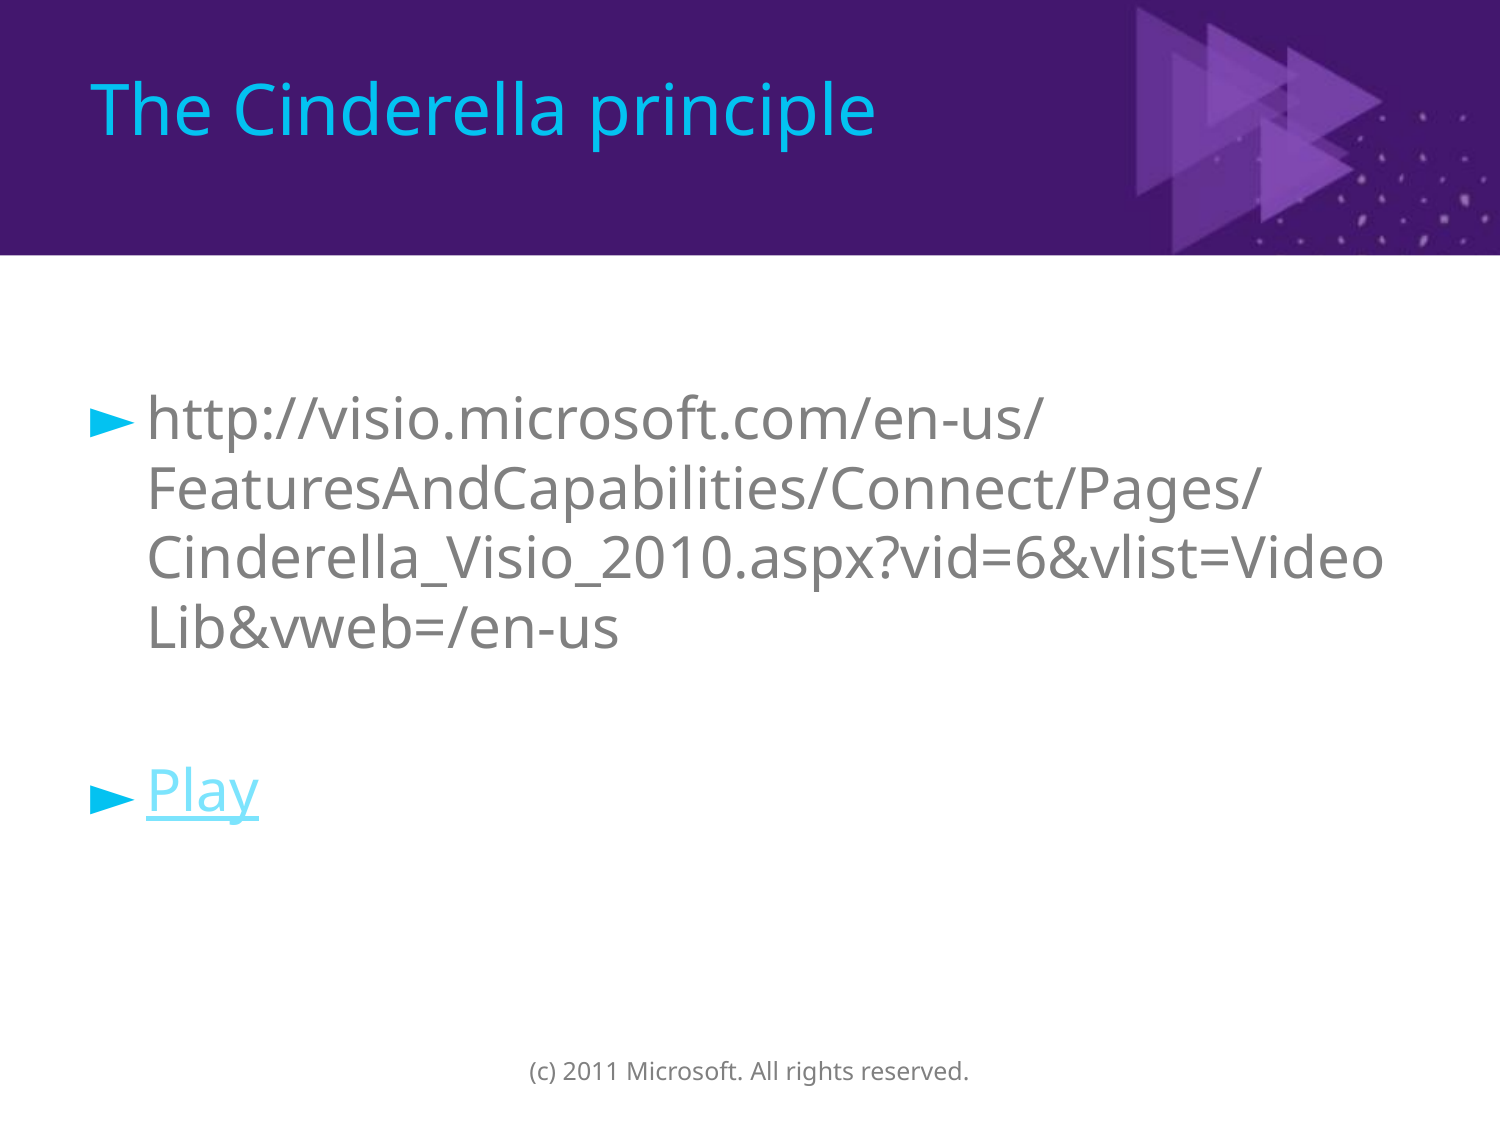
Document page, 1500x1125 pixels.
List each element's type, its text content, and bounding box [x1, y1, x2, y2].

footer (c) 2011 Microsoft. All rights reserved. [512, 1042, 988, 1103]
list http://visio.microsoft.com/en-us/FeaturesAndCapabilities/Connect/Pages/Cinderella_Visio_2010.aspx?vid=6&vlist=Video Lib&vweb=/en-us Play [75, 373, 1425, 929]
picture [0, 0, 1500, 255]
title The Cinderella principle [75, 56, 1425, 244]
